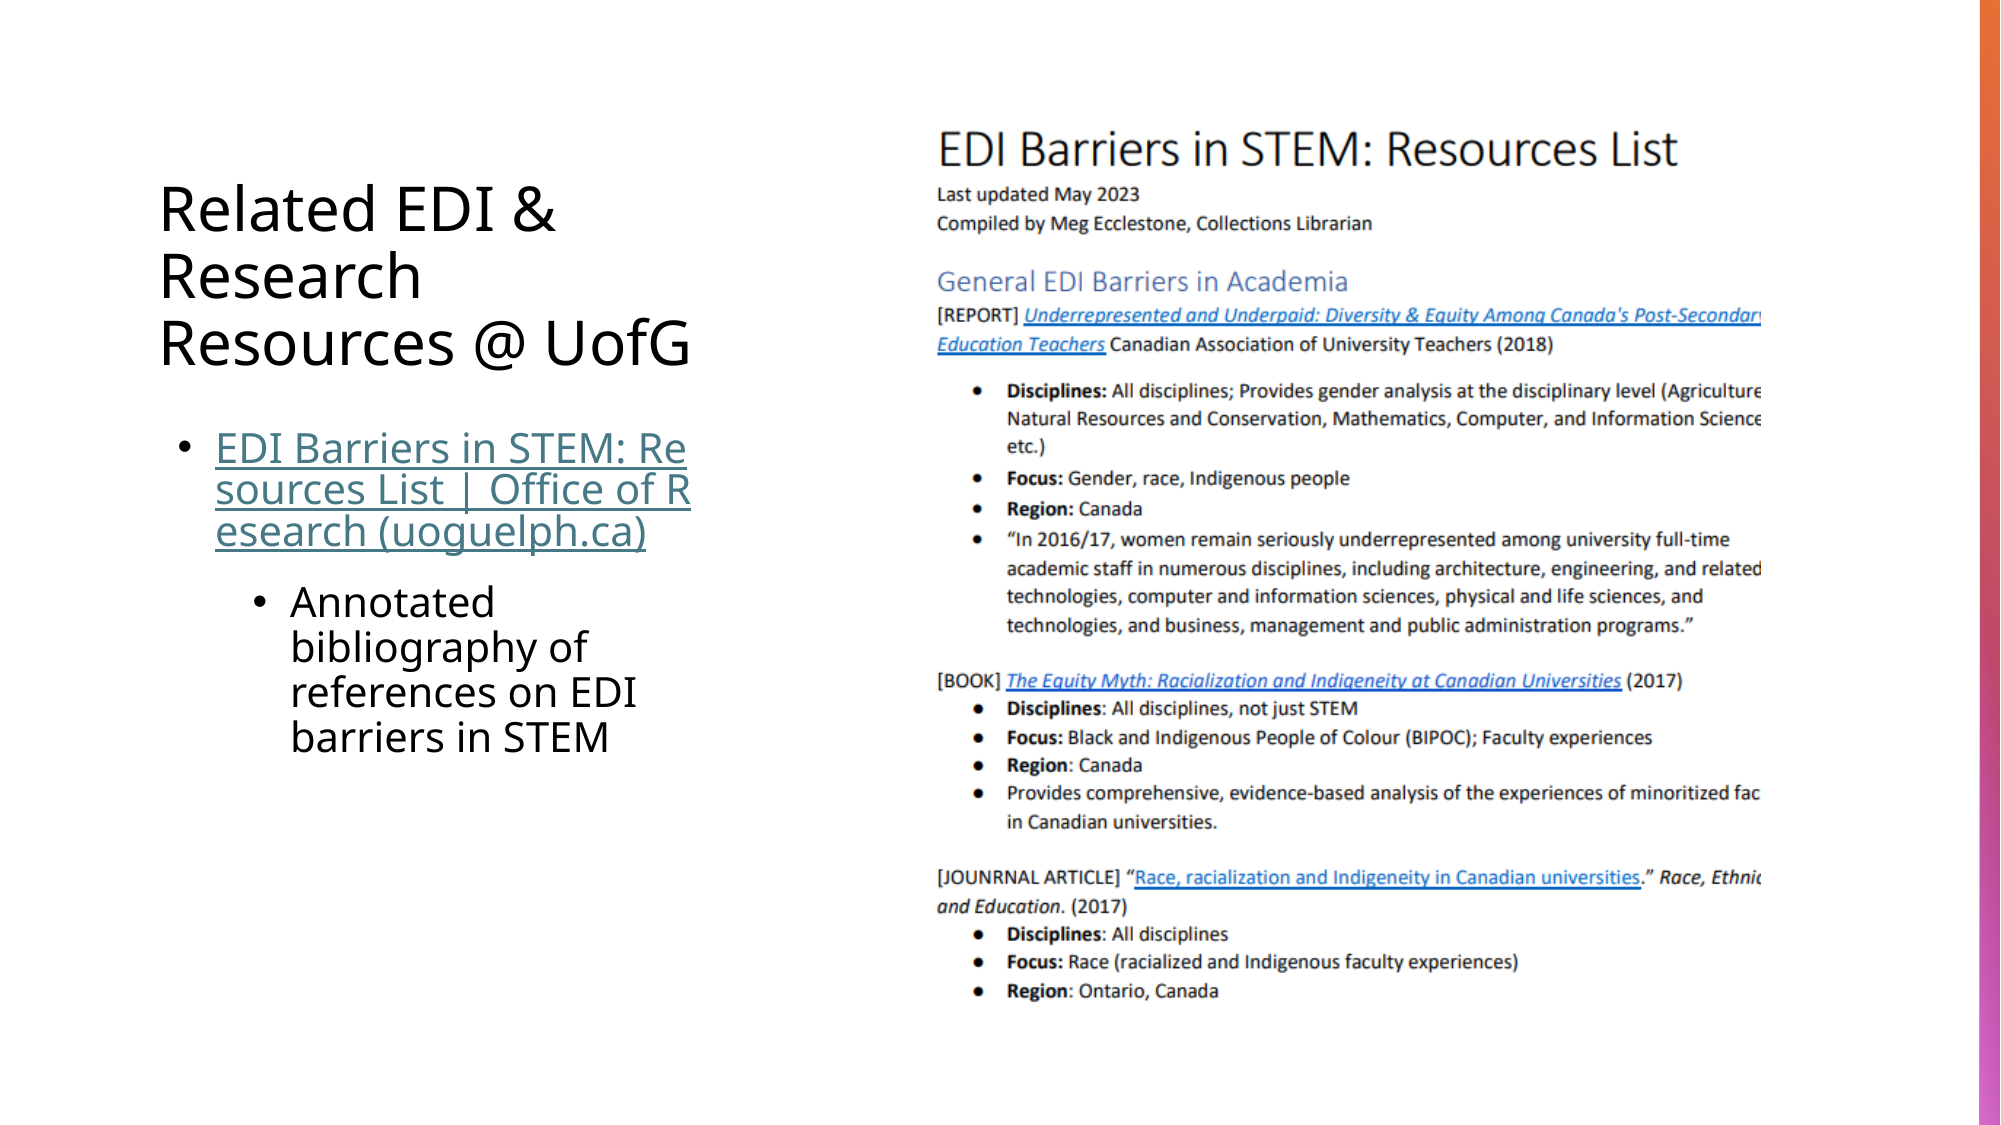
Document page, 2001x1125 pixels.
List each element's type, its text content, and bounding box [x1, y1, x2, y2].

title Related EDI & Research Resources @ UofG [143, 121, 711, 387]
picture [923, 121, 1762, 1006]
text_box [1979, 0, 2000, 1125]
text_box EDI Barriers in STEM: Resources List | Office of Research (uoguelph.ca) Annotated bibliography of references on EDI barriers in STEM [143, 415, 711, 982]
